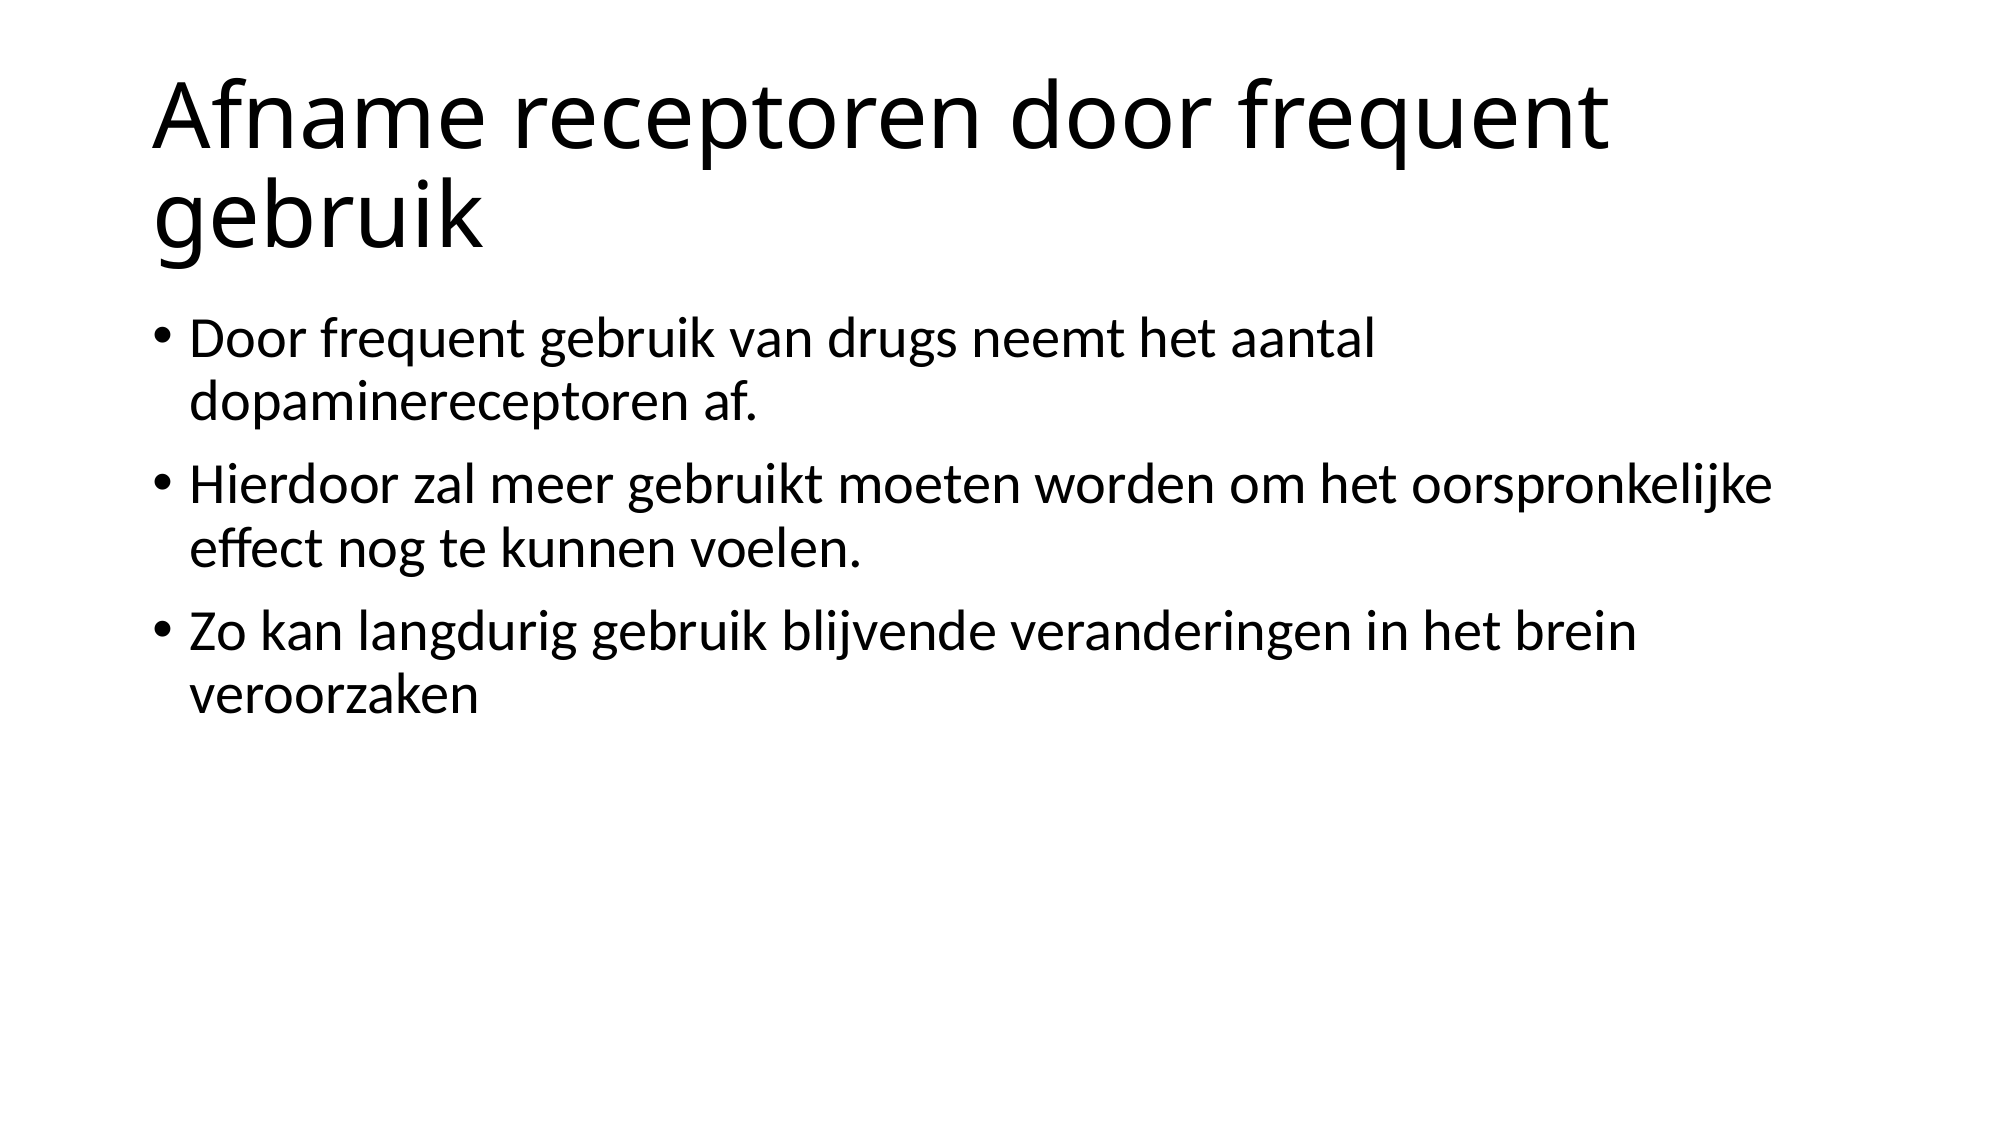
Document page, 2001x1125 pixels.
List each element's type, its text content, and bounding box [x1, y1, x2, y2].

list Door frequent gebruik van drugs neemt het aantal dopaminereceptoren af. Hierdoor zal meer gebruikt moeten worden om het oorspronkelijke effect nog te kunnen voelen. Zo kan langdurig gebruik blijvende veranderingen in het brein veroorzaken [137, 299, 1863, 1014]
title Afname receptoren door frequent gebruik [137, 59, 1863, 278]
